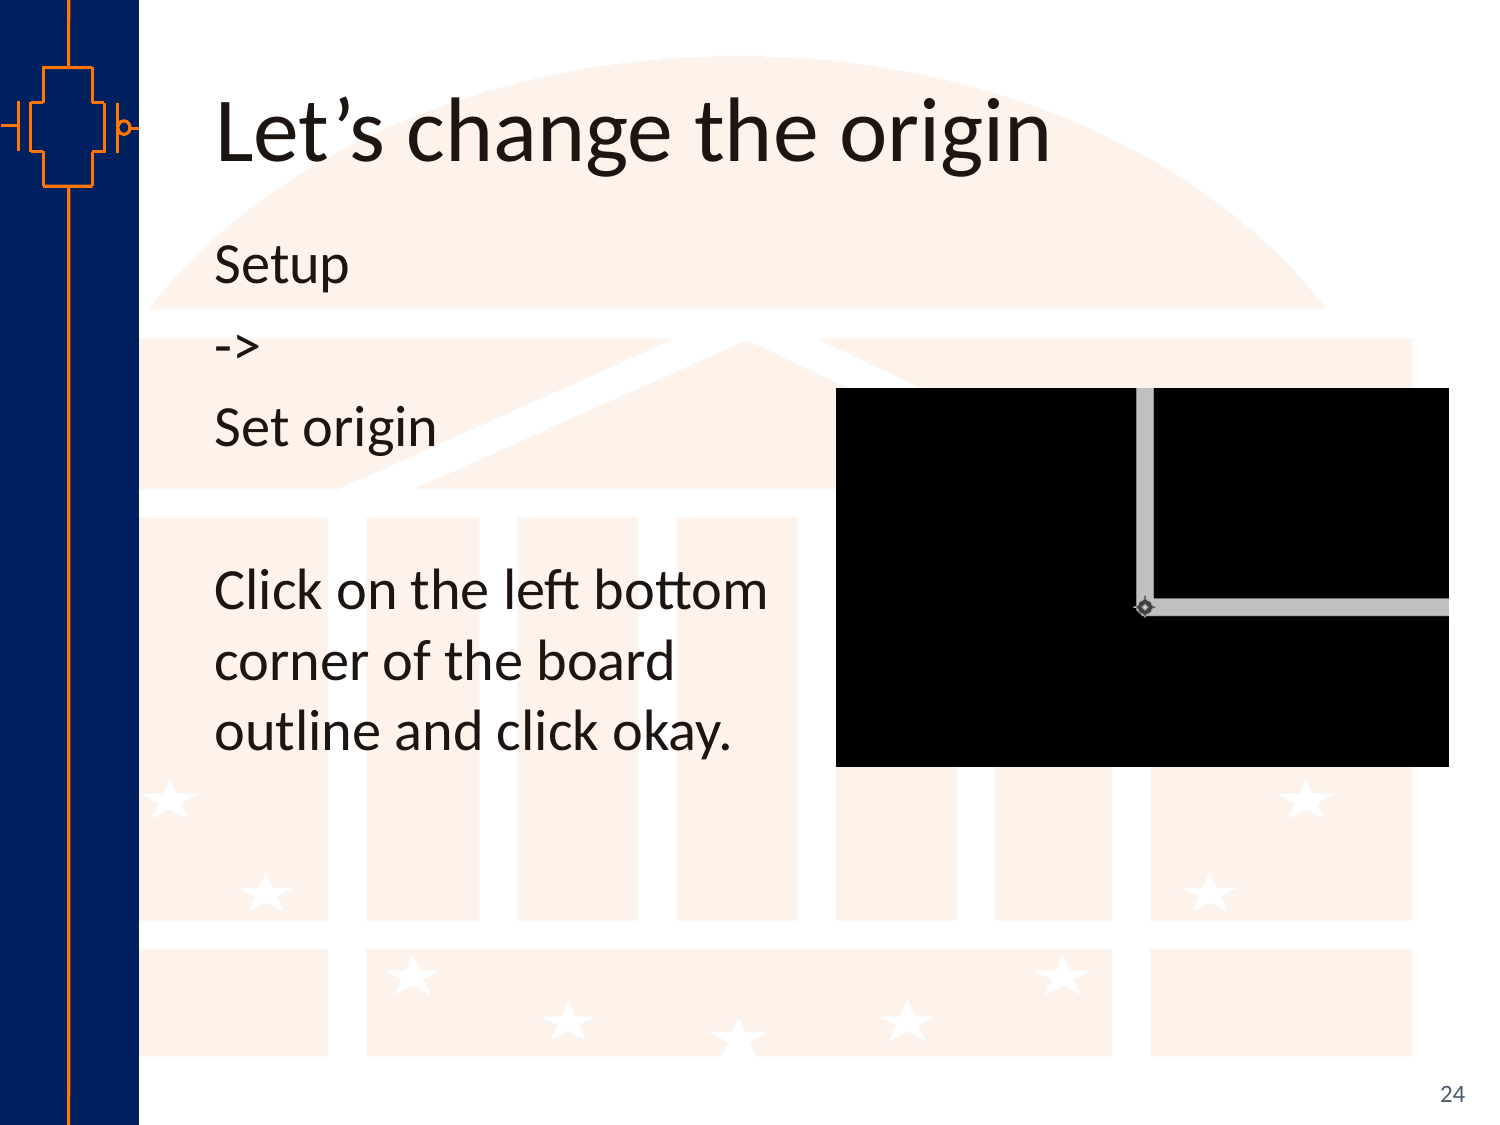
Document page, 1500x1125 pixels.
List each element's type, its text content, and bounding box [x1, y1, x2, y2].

slide_number 24 [1425, 1062, 1488, 1123]
list Setup -> Set origin Click on the left bottom corner of the board outline and click okay. [199, 217, 812, 938]
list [836, 387, 1450, 767]
title Let’s change the origin [200, 0, 1388, 188]
